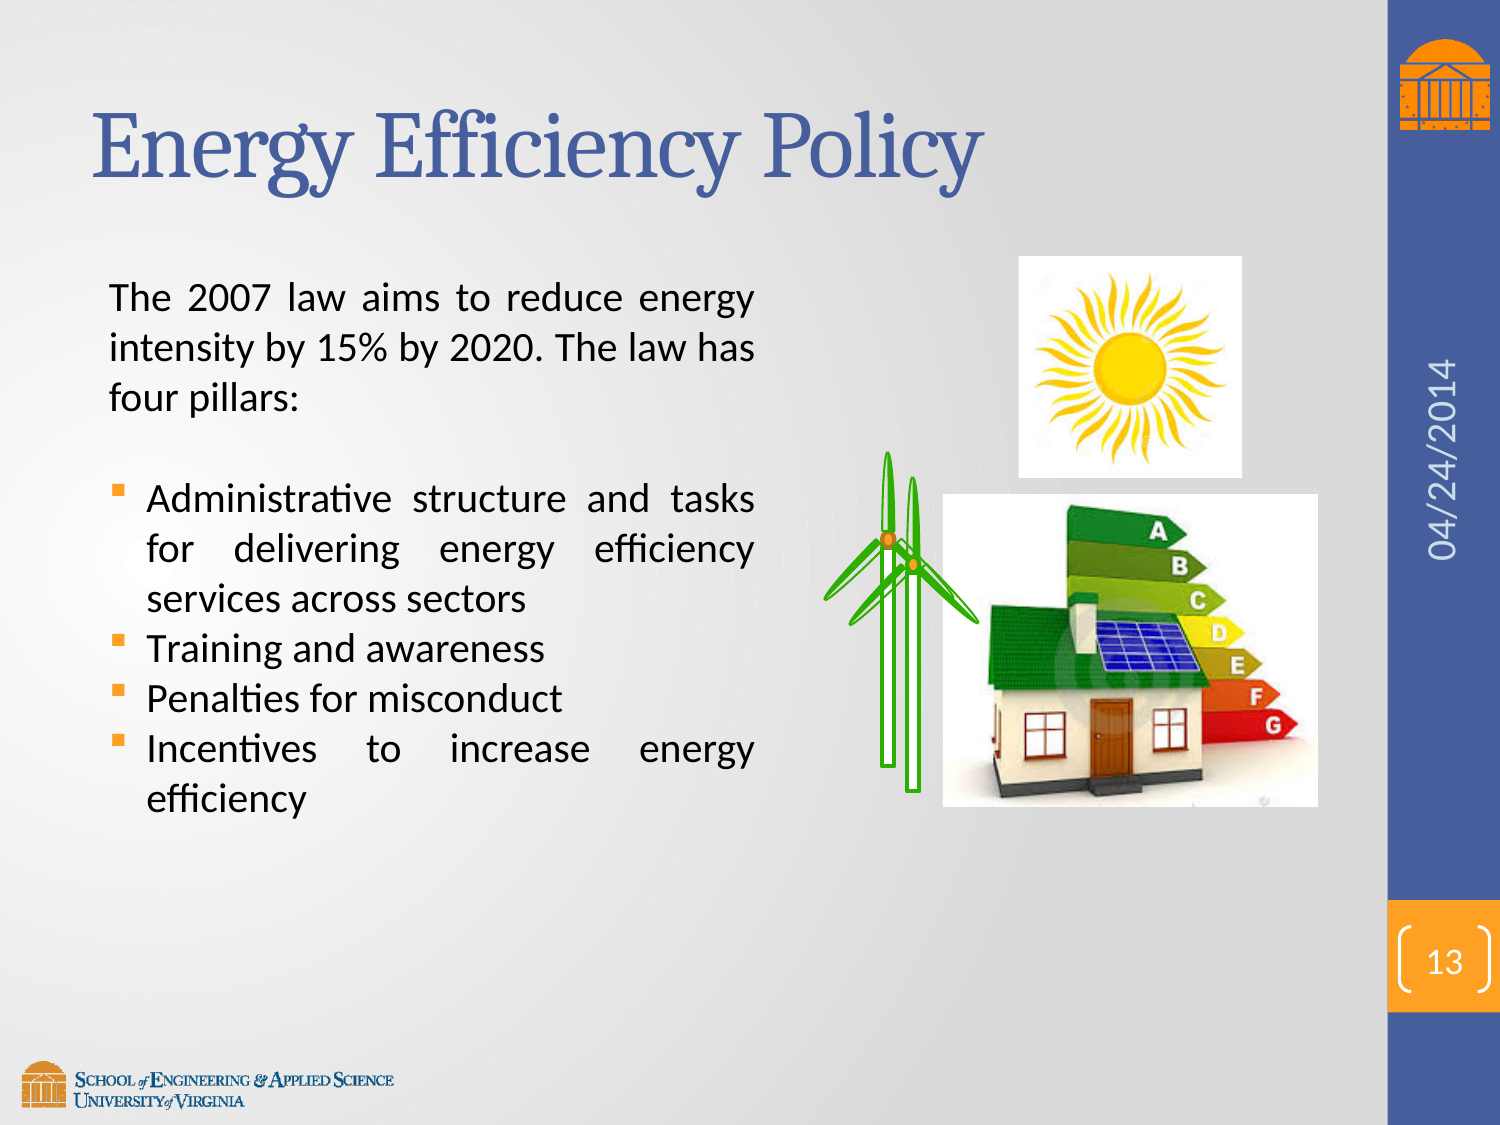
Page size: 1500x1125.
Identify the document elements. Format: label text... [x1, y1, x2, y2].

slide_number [1408, 317, 1469, 577]
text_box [800, 451, 961, 767]
picture [1017, 256, 1243, 478]
slide_number 13 [1397, 925, 1492, 994]
picture [942, 493, 1319, 807]
title Energy Efficiency Policy [75, 45, 1325, 233]
list The 2007 law aims to reduce energy intensity by 15% by 2020. The law has four pillars: Administrative structure and tasks for delivering energy efficiency services across sectors Training and awareness Penalties for misconduct Incentives to increase energy efficiency [75, 262, 771, 1050]
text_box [825, 476, 986, 792]
picture [21, 1061, 394, 1110]
picture [1400, 39, 1490, 130]
